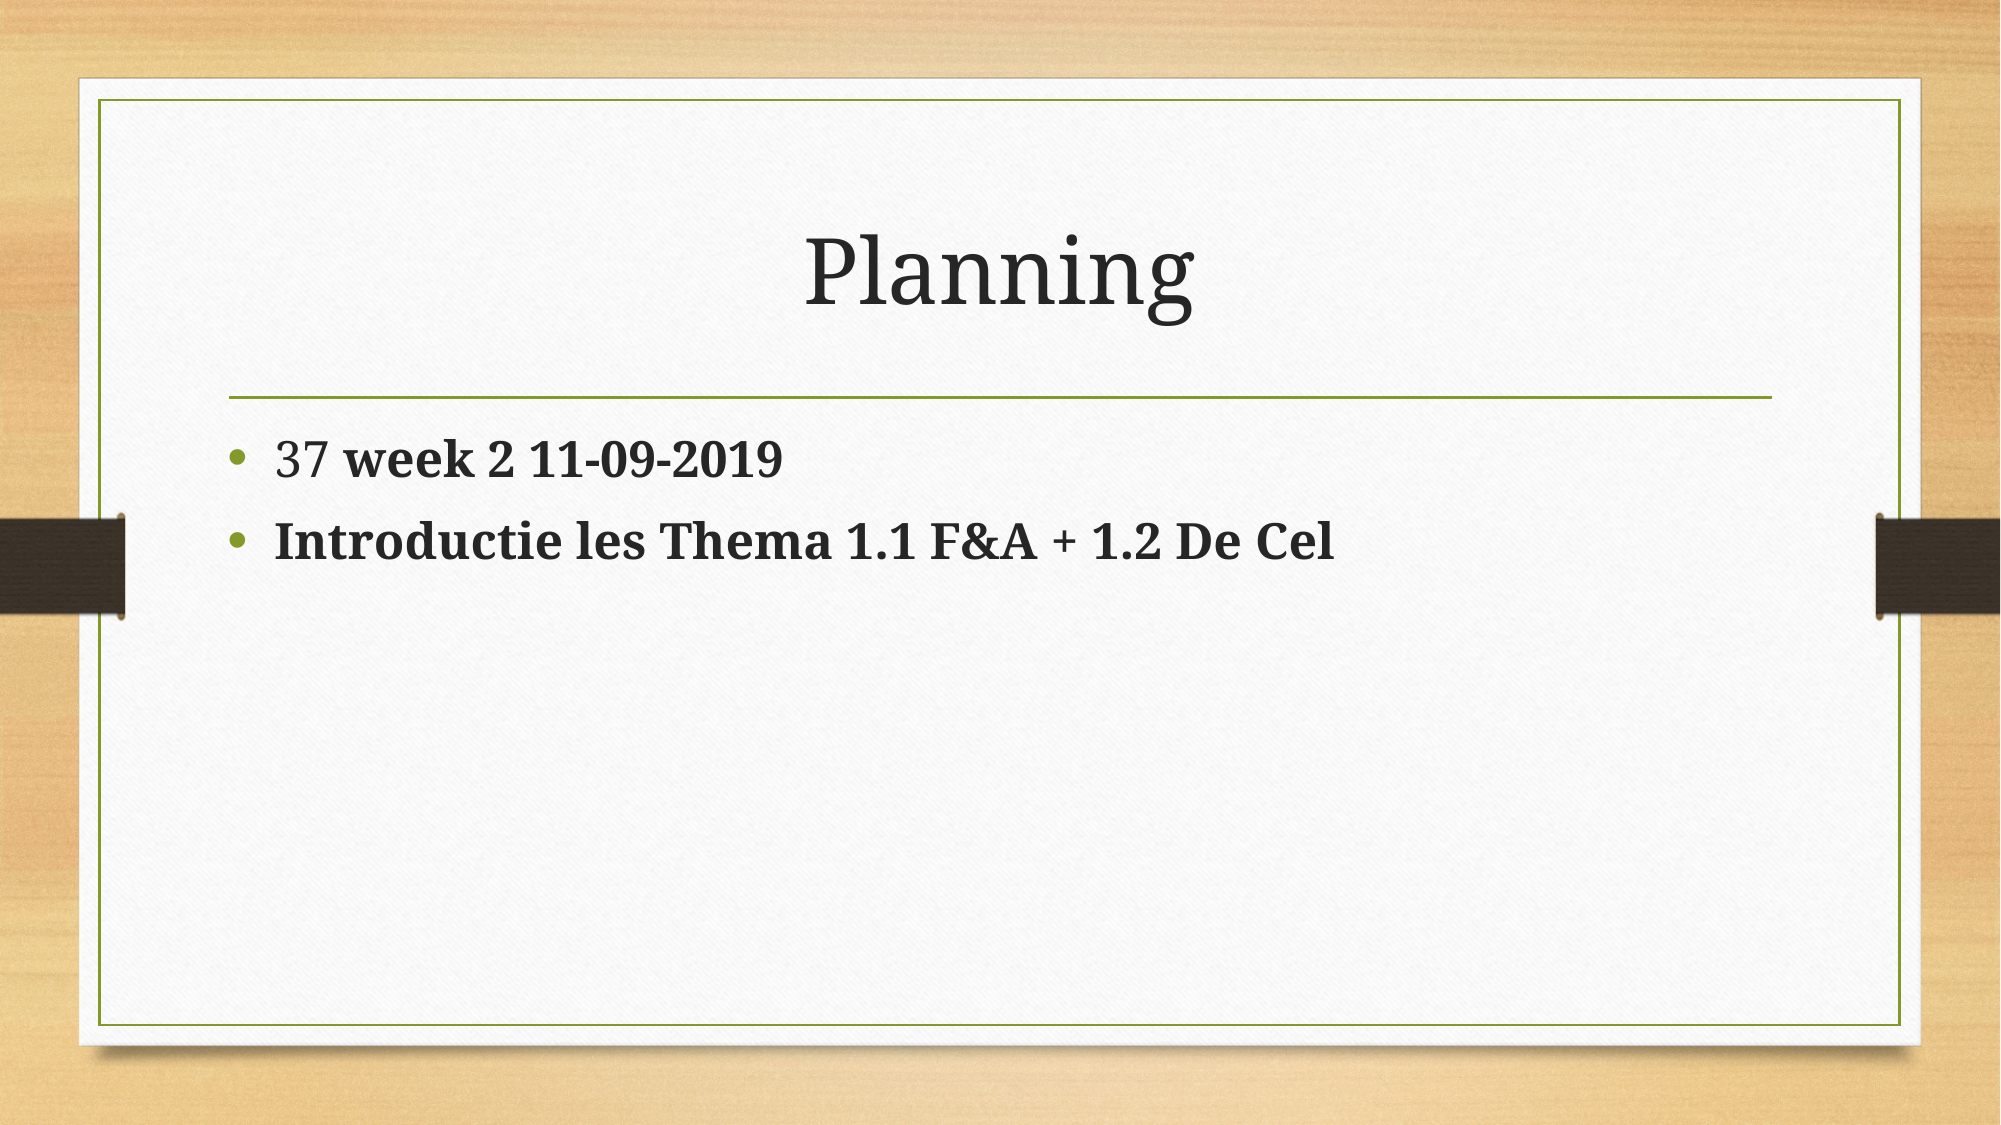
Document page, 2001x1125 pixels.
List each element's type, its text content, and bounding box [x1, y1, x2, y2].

title Planning [212, 161, 1788, 375]
list 37 week 2 11-09-2019 Introductie les Thema 1.1 F&A + 1.2 De Cel [212, 419, 1788, 964]
picture [0, 0, 2001, 1125]
